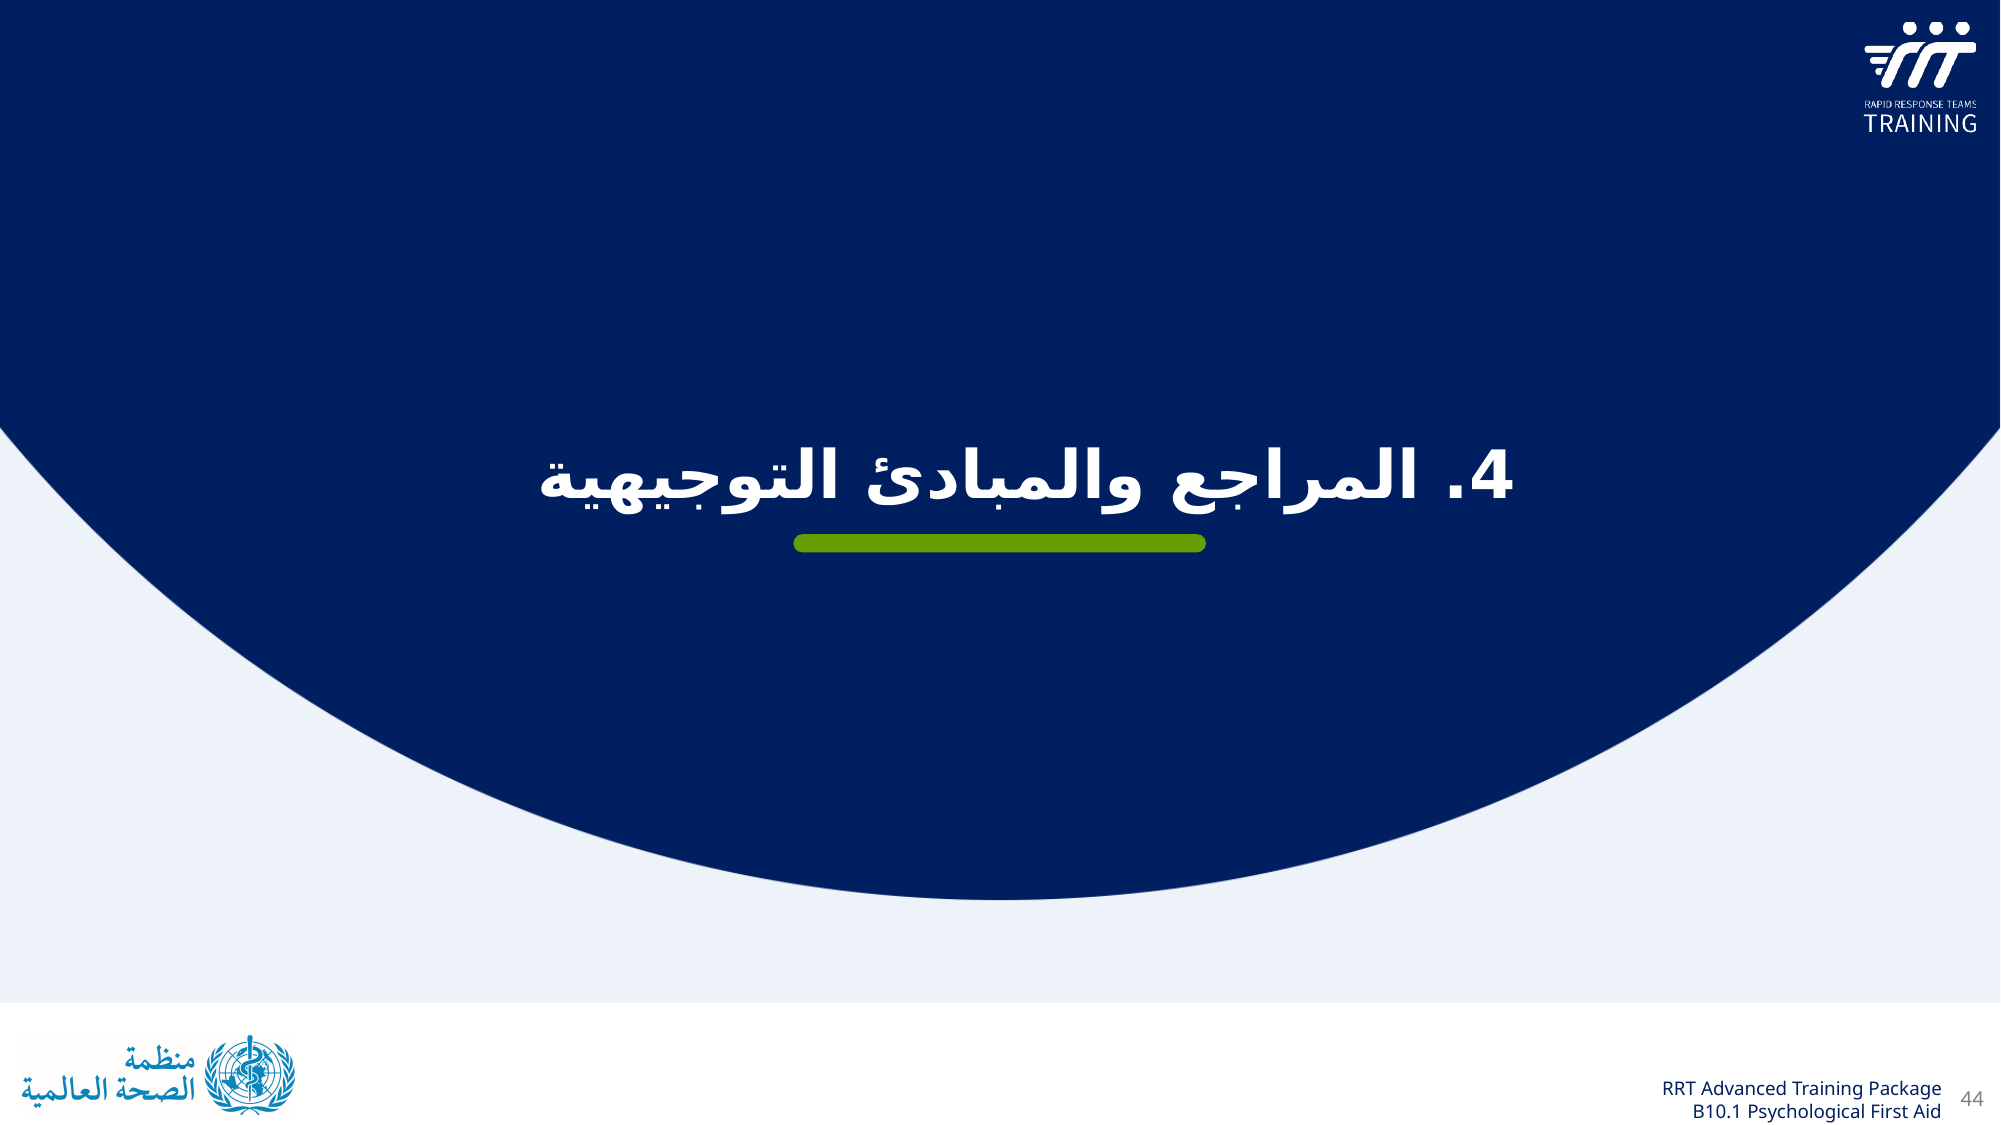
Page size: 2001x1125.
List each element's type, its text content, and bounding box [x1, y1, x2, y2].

picture [252, 1050, 258, 1059]
text_box 4. المراجع والمبادئ التوجيهية [96, 323, 1958, 631]
picture [0, 0, 2001, 1003]
picture [22, 1035, 295, 1115]
